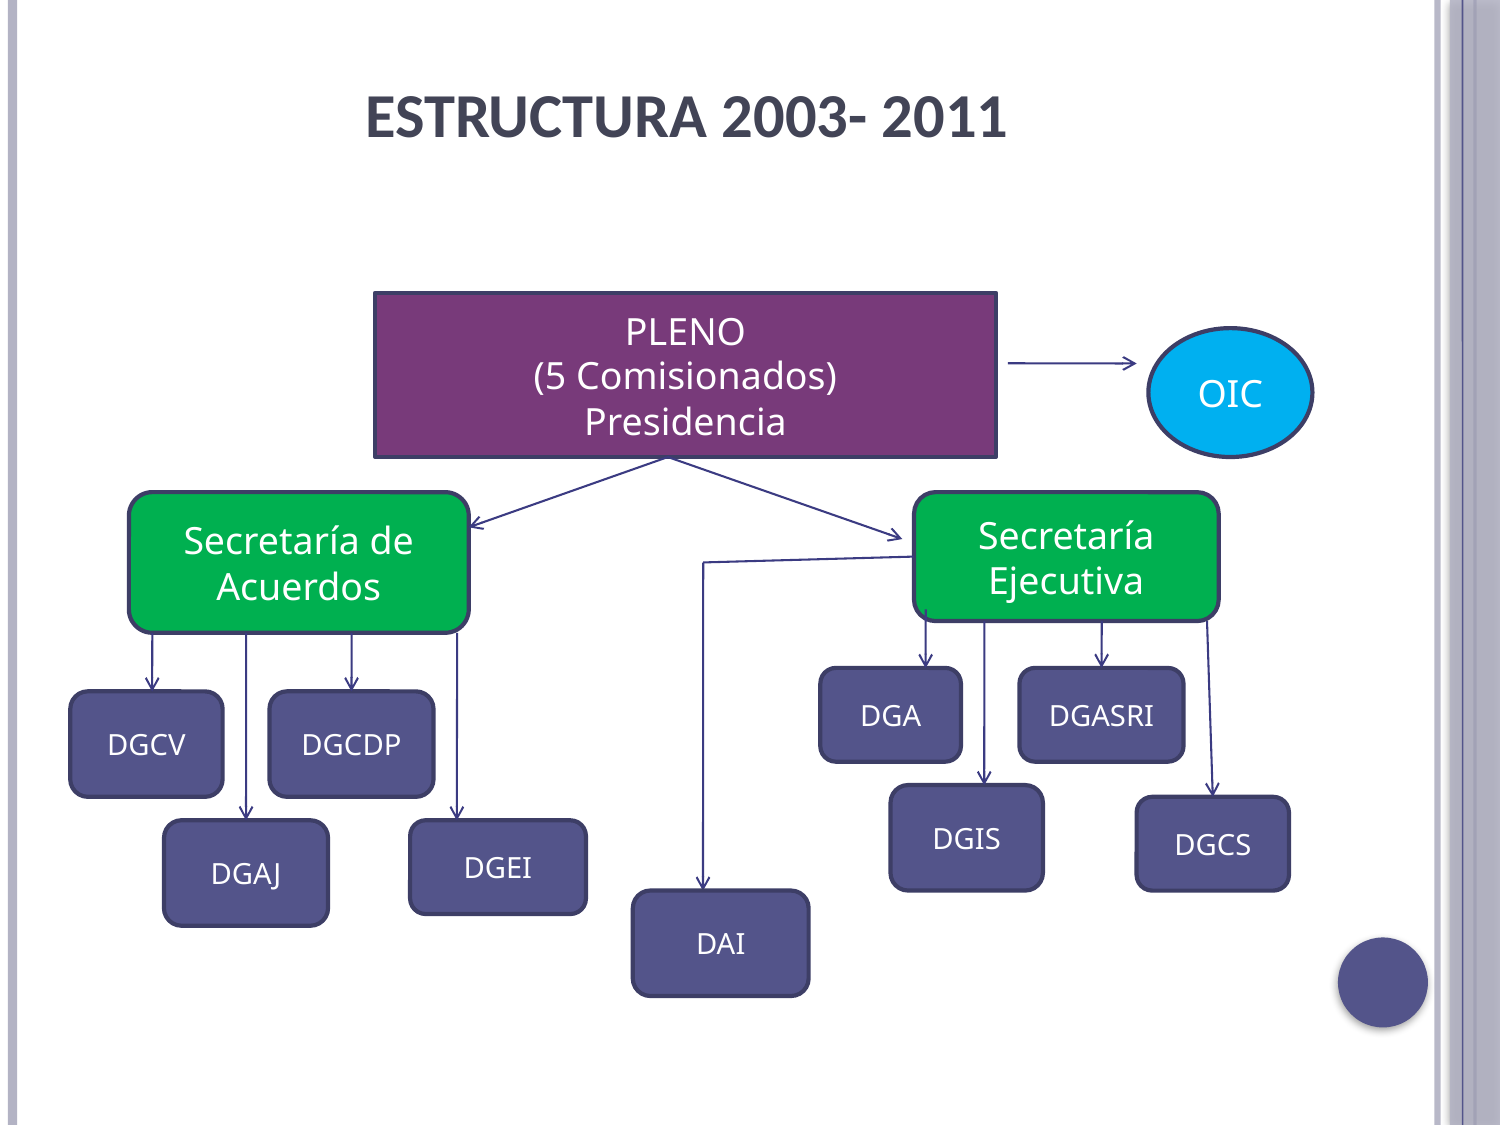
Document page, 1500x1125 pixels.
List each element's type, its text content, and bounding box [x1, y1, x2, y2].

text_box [667, 456, 903, 540]
text_box Secretaría Ejecutiva [911, 490, 1221, 624]
text_box DGCS [1134, 794, 1292, 893]
text_box DGIS [888, 782, 1046, 893]
text_box DGA [818, 665, 964, 764]
text_box DGEI [407, 818, 589, 917]
text_box DGASRI [1017, 665, 1186, 764]
text_box Secretaría de Acuerdos [126, 490, 471, 635]
text_box DGCV [68, 689, 225, 799]
text_box DAI [630, 888, 811, 999]
text_box OIC [1146, 326, 1315, 460]
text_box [1121, 705, 1299, 713]
text_box PLENO (5 Comisionados) Presidencia [373, 291, 998, 459]
text_box DGAJ [161, 818, 331, 928]
title Estructura 2003- 2011 [75, 45, 1300, 233]
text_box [468, 456, 664, 528]
text_box DGCDP [267, 689, 436, 799]
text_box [702, 556, 915, 563]
